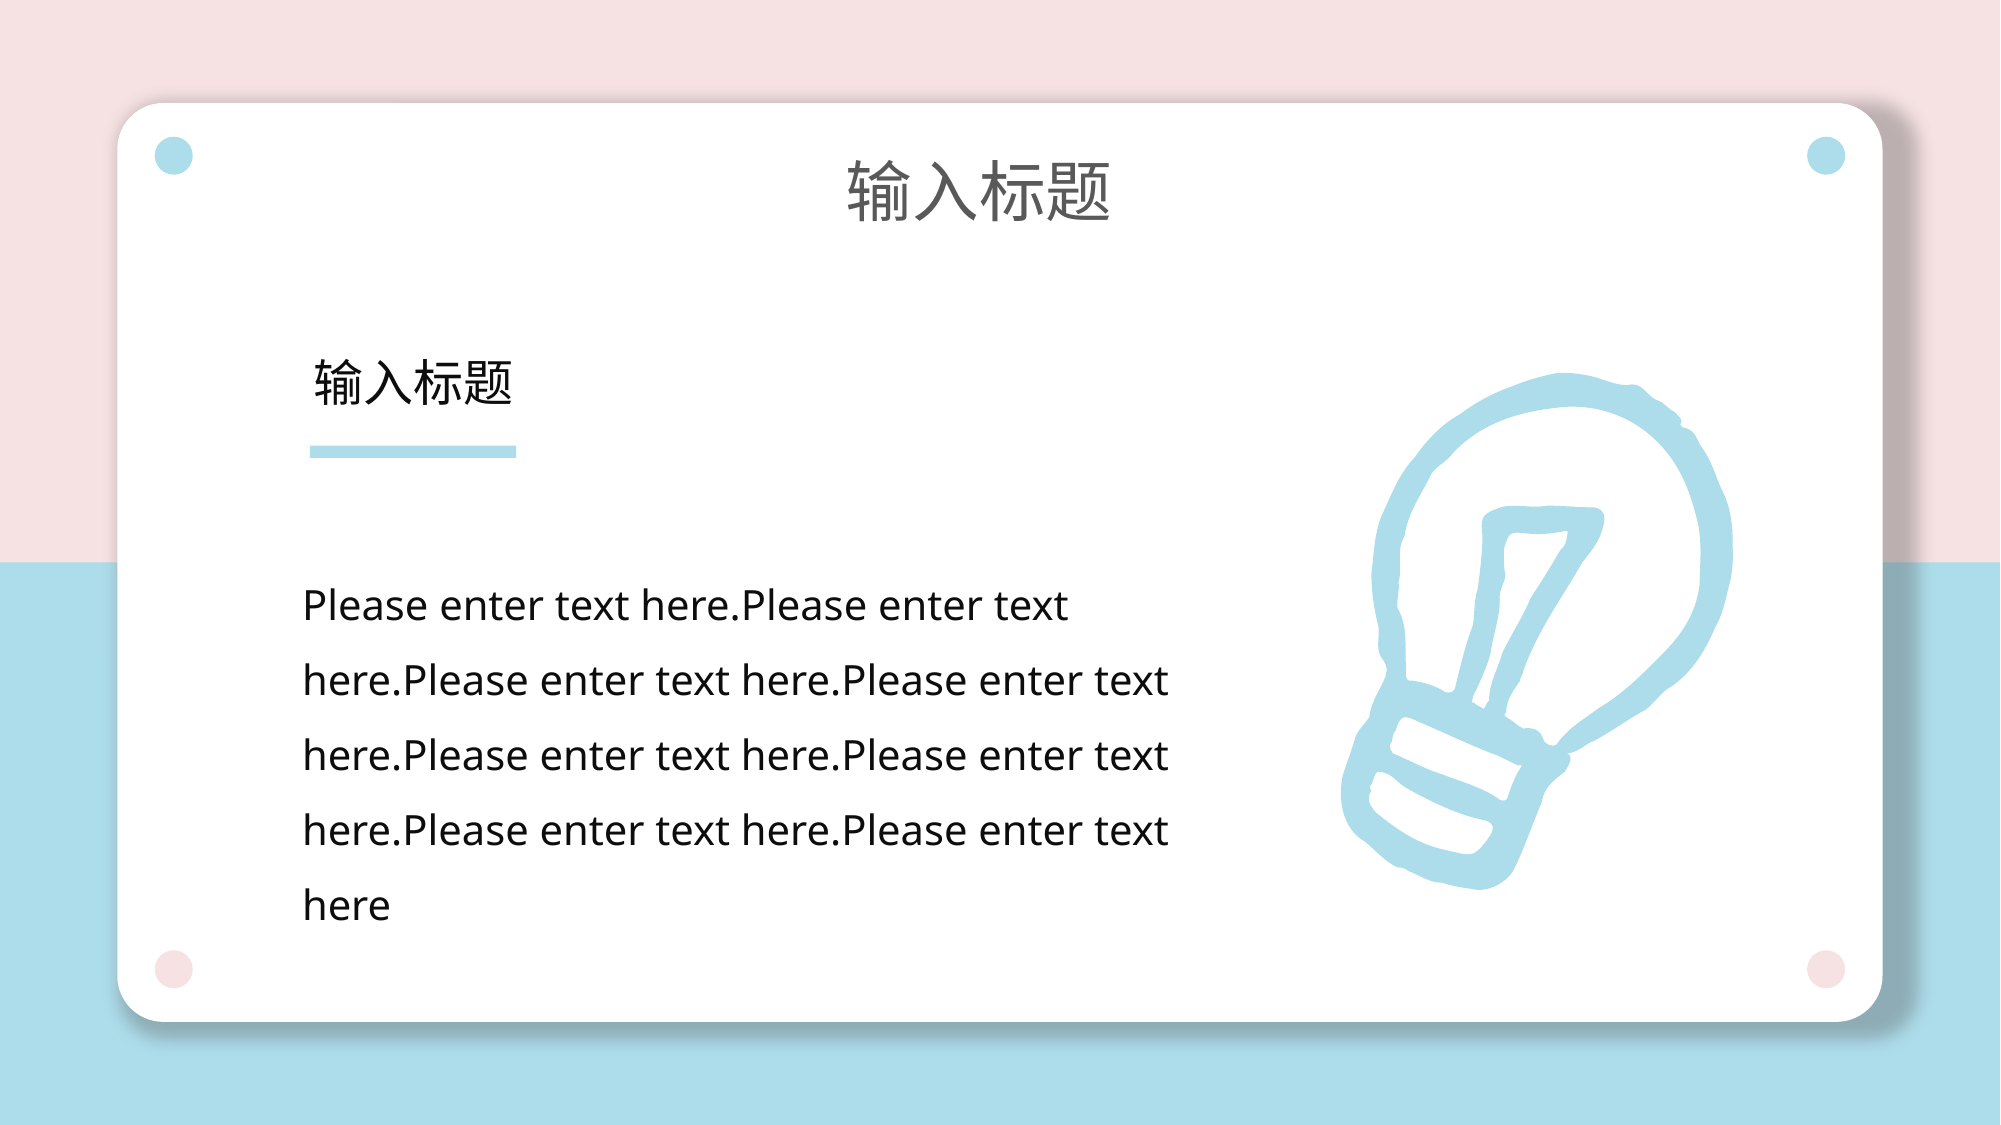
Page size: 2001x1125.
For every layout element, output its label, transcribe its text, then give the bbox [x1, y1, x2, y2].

text_box [309, 444, 517, 459]
text_box 输入标题 [830, 142, 1170, 238]
text_box [1806, 135, 1847, 176]
text_box [116, 101, 1884, 1023]
text_box 输入标题 [299, 344, 774, 419]
text_box [0, 561, 2000, 1125]
text_box [1340, 372, 1733, 890]
text_box [153, 949, 194, 990]
text_box [153, 135, 194, 176]
text_box [1806, 949, 1847, 990]
text_box Please enter text here.Please enter text here.Please enter text here.Please enter text here.Please enter text here.Please enter text here.Please enter text here.Please enter text here [287, 546, 1221, 936]
